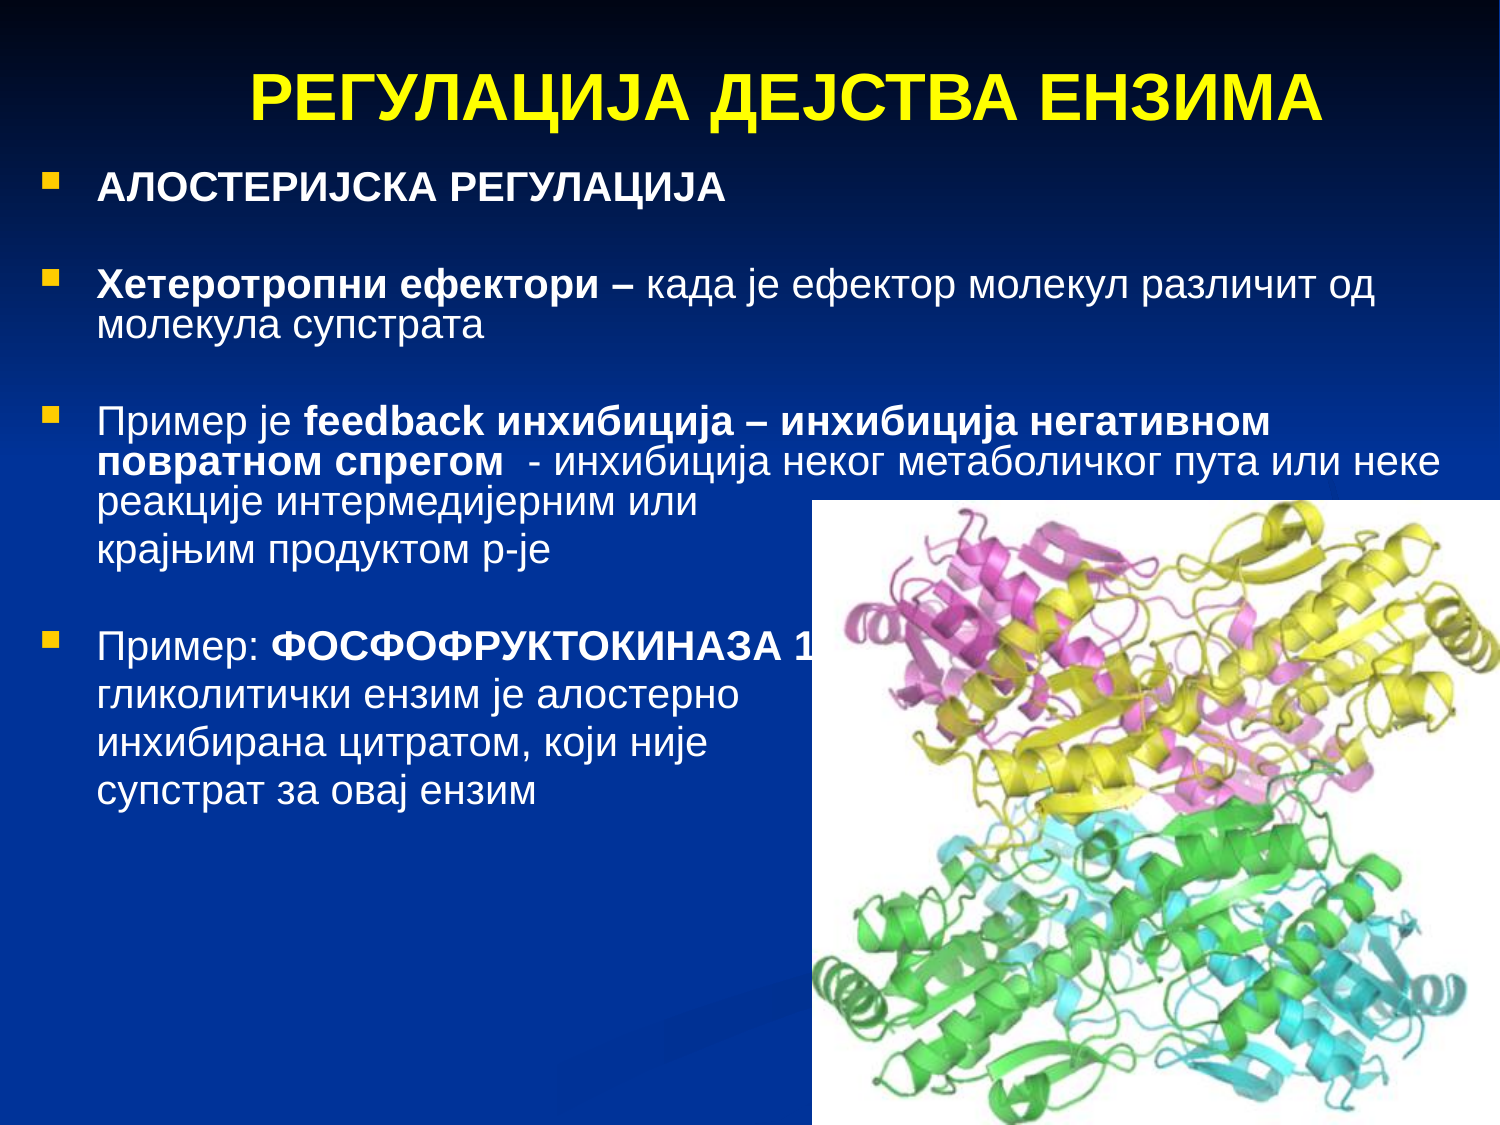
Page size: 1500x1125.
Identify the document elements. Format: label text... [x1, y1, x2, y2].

list АЛОСТЕРИЈСКА РЕГУЛАЦИЈА Хетеротропни ефектори – када је ефектор молекул различит од молекула супстрата Пример је feedback инхибиција – инхибиција негативном повратном спрегом - инхибиција неког метаболичког пута или неке реакције интермедијерним или крајњим продуктом р-је Пример: ФОСФОФРУКТОКИНАЗА 1, гликолитички ензим је алостерно инхибирана цитратом, који није супстрат за овај ензим [24, 162, 1500, 701]
text_box РЕГУЛАЦИЈА ДЕЈСТВА ЕНЗИМА [112, 0, 1463, 188]
picture [812, 500, 1500, 1125]
